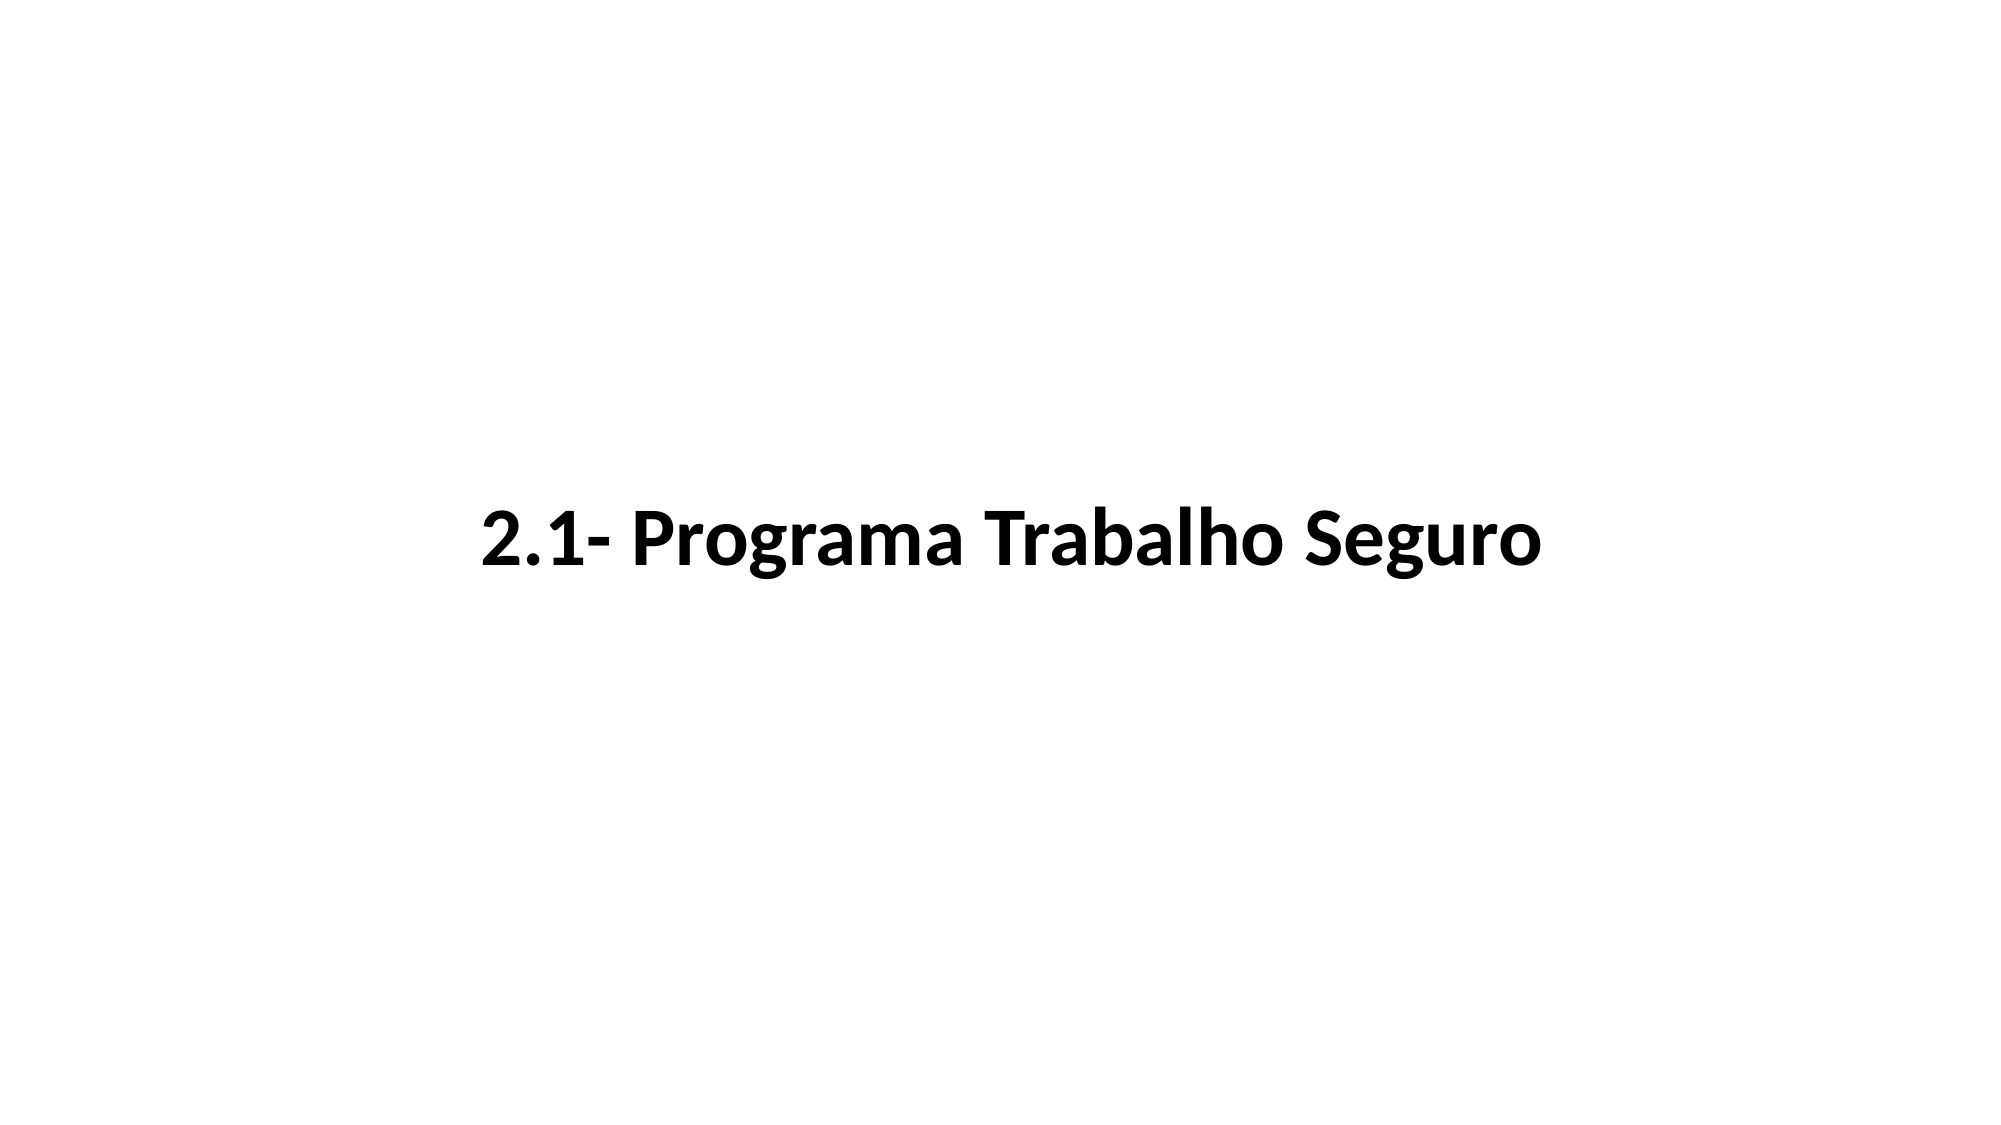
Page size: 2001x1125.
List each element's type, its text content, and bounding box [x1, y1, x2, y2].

text_box 2.1- Programa Trabalho Seguro [24, 115, 2000, 655]
